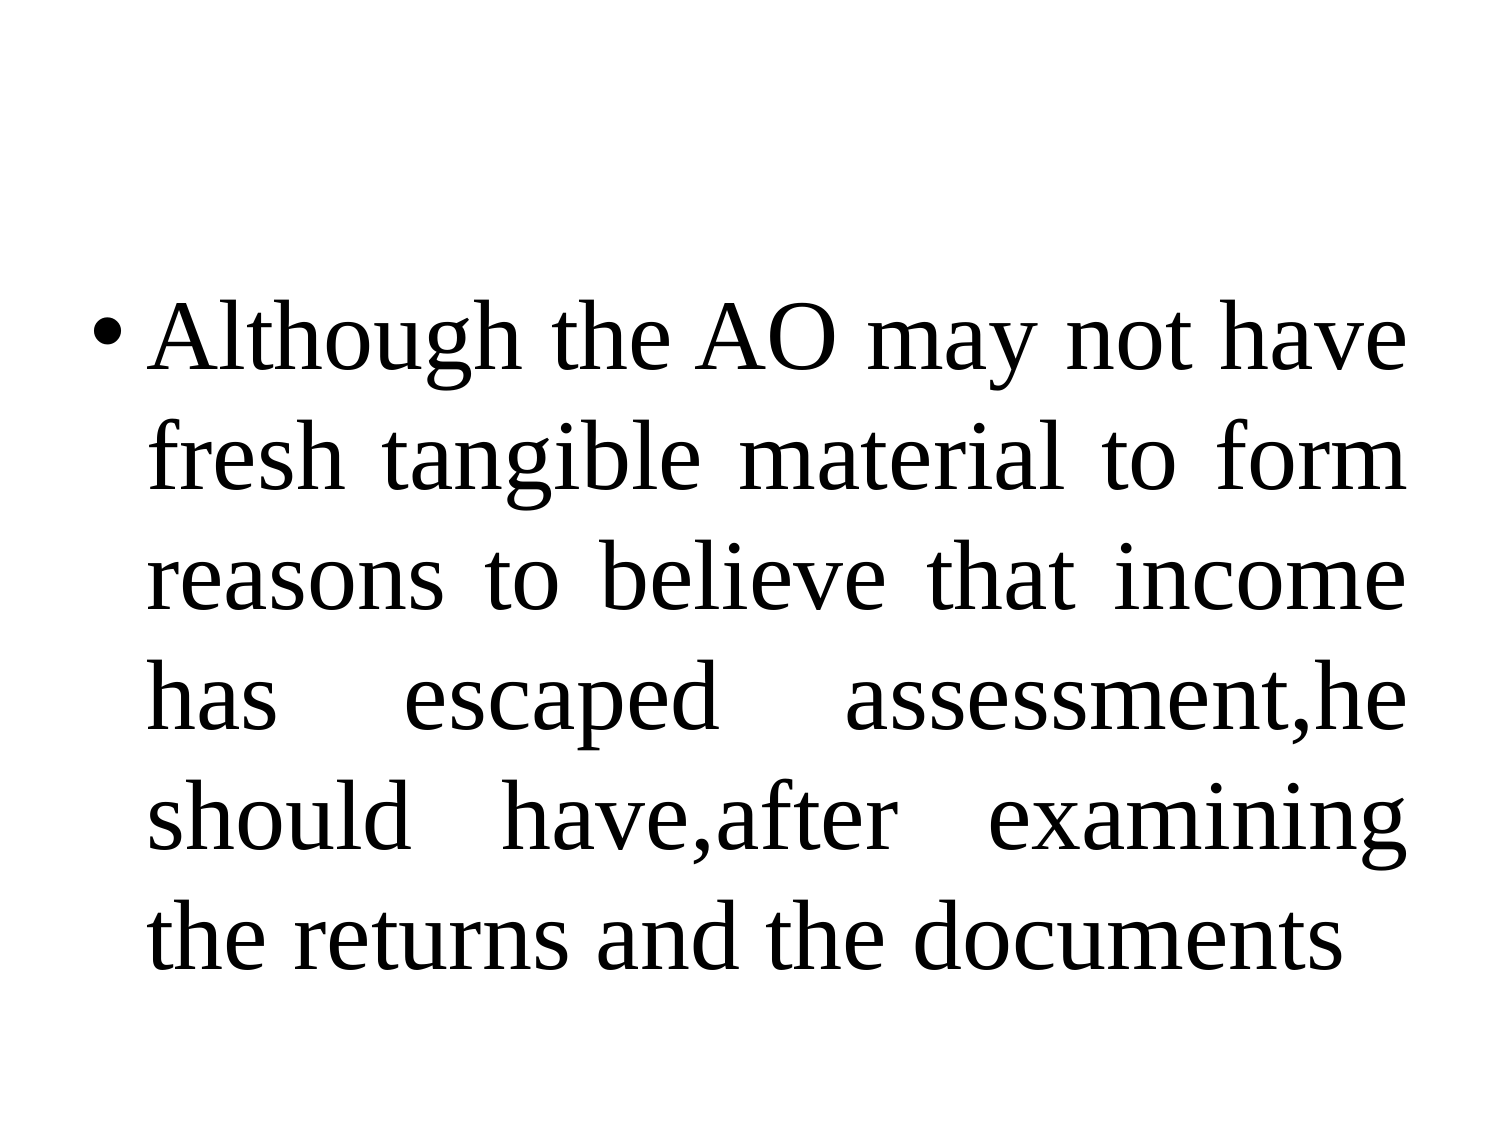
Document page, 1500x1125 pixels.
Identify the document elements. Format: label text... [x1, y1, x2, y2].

list Although the AO may not have fresh tangible material to form reasons to believe that income has escaped assessment,he should have,after examining the returns and the documents [75, 262, 1425, 1005]
